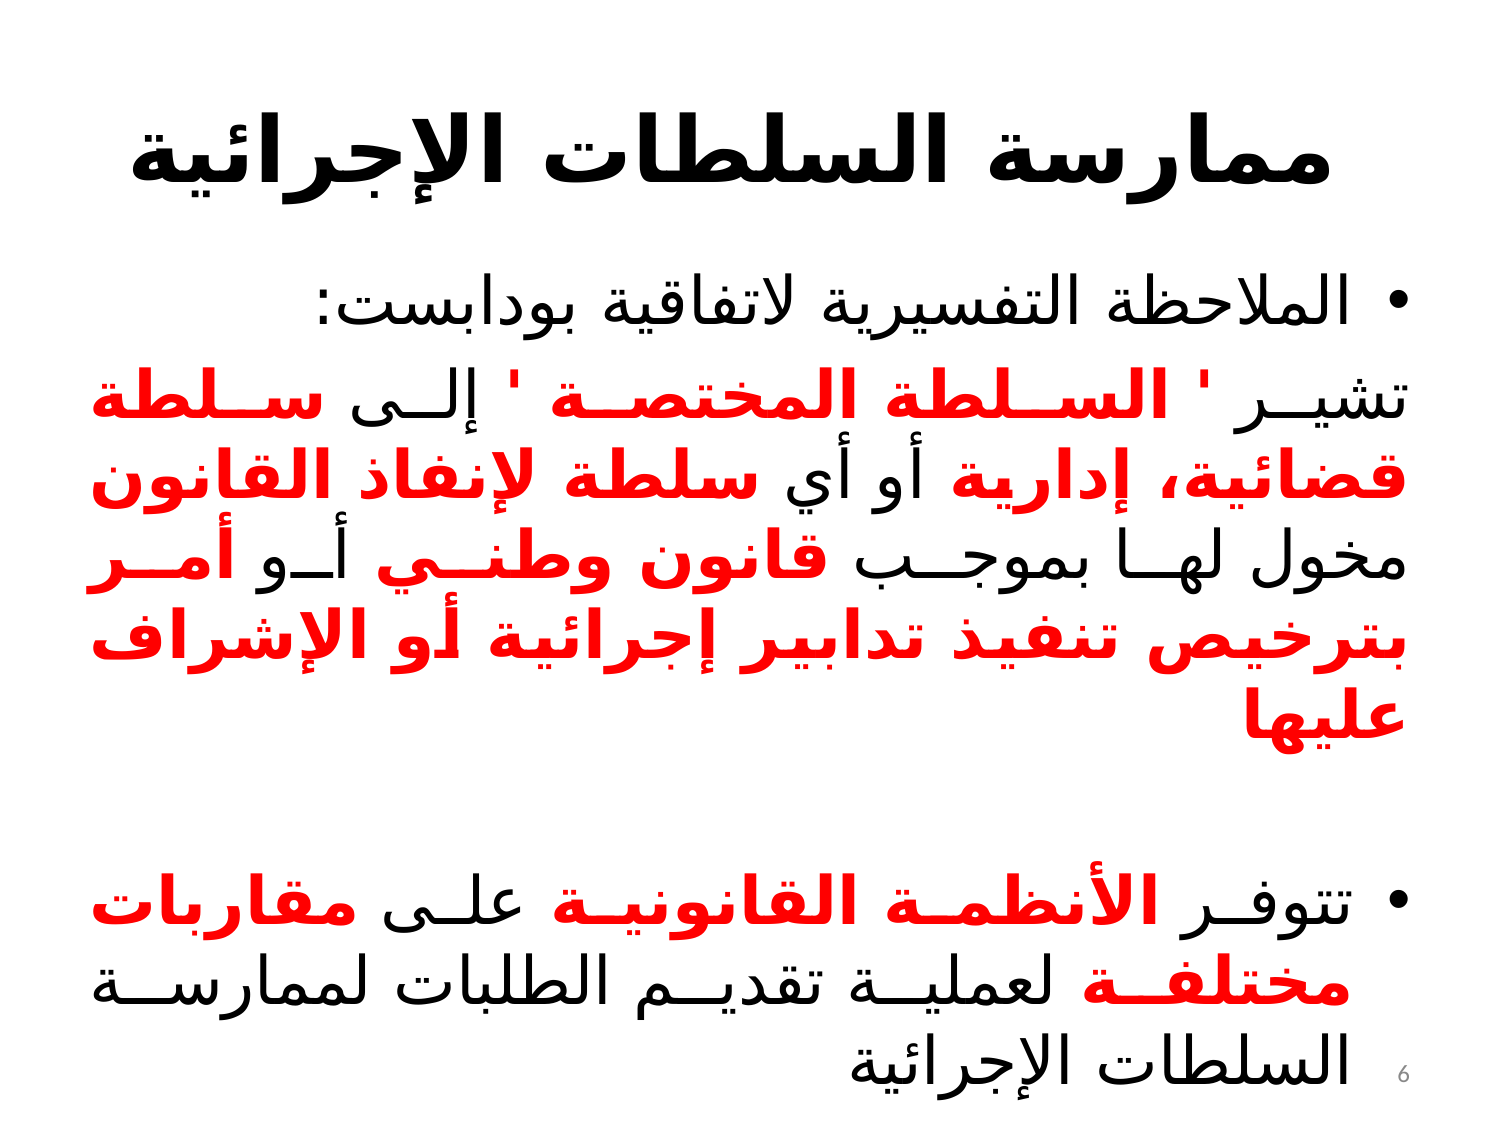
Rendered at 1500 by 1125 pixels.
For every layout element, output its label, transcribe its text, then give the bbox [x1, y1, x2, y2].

title ممارسة السلطات الإجرائية [57, 52, 1408, 240]
slide_number 6 [1074, 1042, 1425, 1103]
text_box الملاحظة التفسيرية لاتفاقية بودابست: تشير ' السلطة المختصة ' إلى سلطة قضائية، إدارية أو أي سلطة لإنفاذ القانون مخول لها بموجب قانون وطني أو أمر بترخيص تنفيذ تدابير إجرائية أو الإشراف عليها تتوفر الأنظمة القانونية على مقاربات مختلفة لعملية تقديم الطلبات لممارسة السلطات الإجرائية [74, 250, 1425, 1032]
